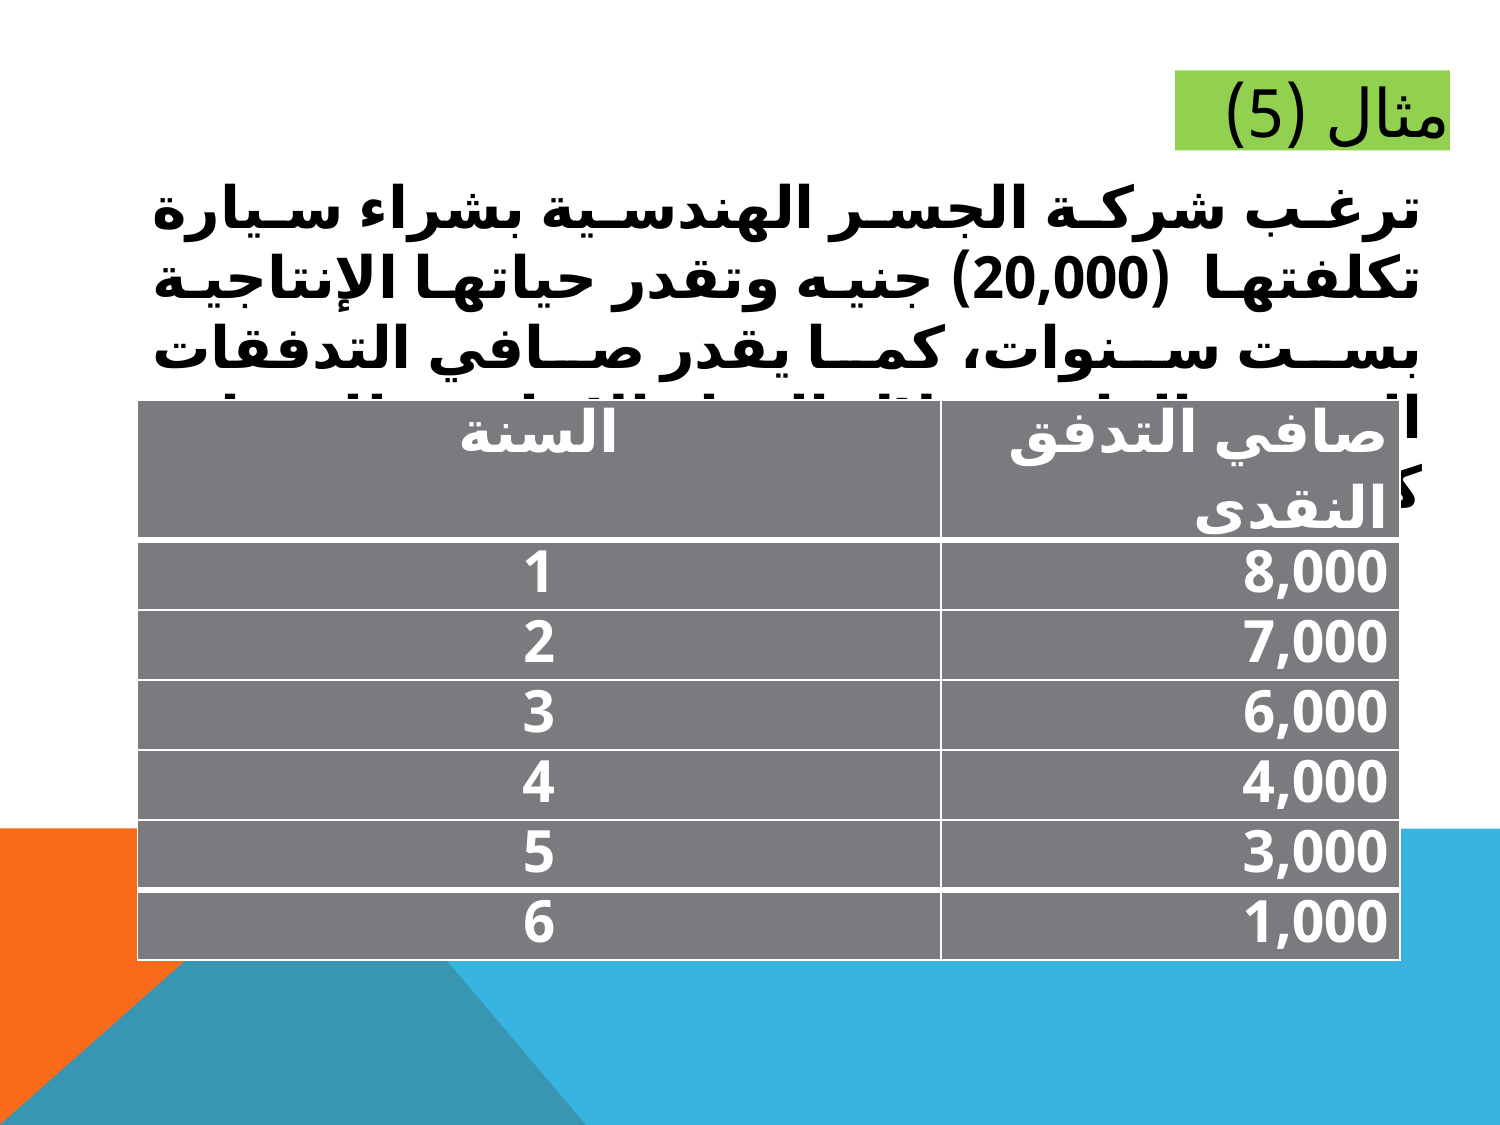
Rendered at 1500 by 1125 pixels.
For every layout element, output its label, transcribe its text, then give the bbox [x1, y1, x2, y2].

text_box [0, 74, 1500, 150]
table_cell 5 [138, 821, 940, 887]
table_cell 2 [138, 611, 940, 679]
table_cell 4 [138, 751, 940, 819]
text_box مثال (5) [1175, 70, 1450, 74]
table_cell 1 [138, 543, 940, 609]
table_cell 3 [138, 681, 940, 749]
table_cell 1,000 [942, 893, 1399, 959]
table_cell 6,000 [942, 681, 1399, 749]
table_header السنة [138, 401, 940, 537]
table_cell 7,000 [942, 611, 1399, 679]
table_cell 3,000 [942, 821, 1399, 887]
table_header صافي التدفق النقدي [942, 401, 1399, 537]
table_cell 6 [138, 893, 940, 959]
text_box ترغب شركة الجسر الهندسية بشراء سيارة تكلفتها (20,000) جنيه وتقدر حياتها الإنتاجية بست سنوات، كما يقدر صافي التدفقات النقدية الواردة خلال الحياة الإنتاجية للسيارة كما يلي: [137, 162, 1438, 528]
table_cell 8,000 [942, 543, 1399, 609]
table_cell 4,000 [942, 751, 1399, 819]
